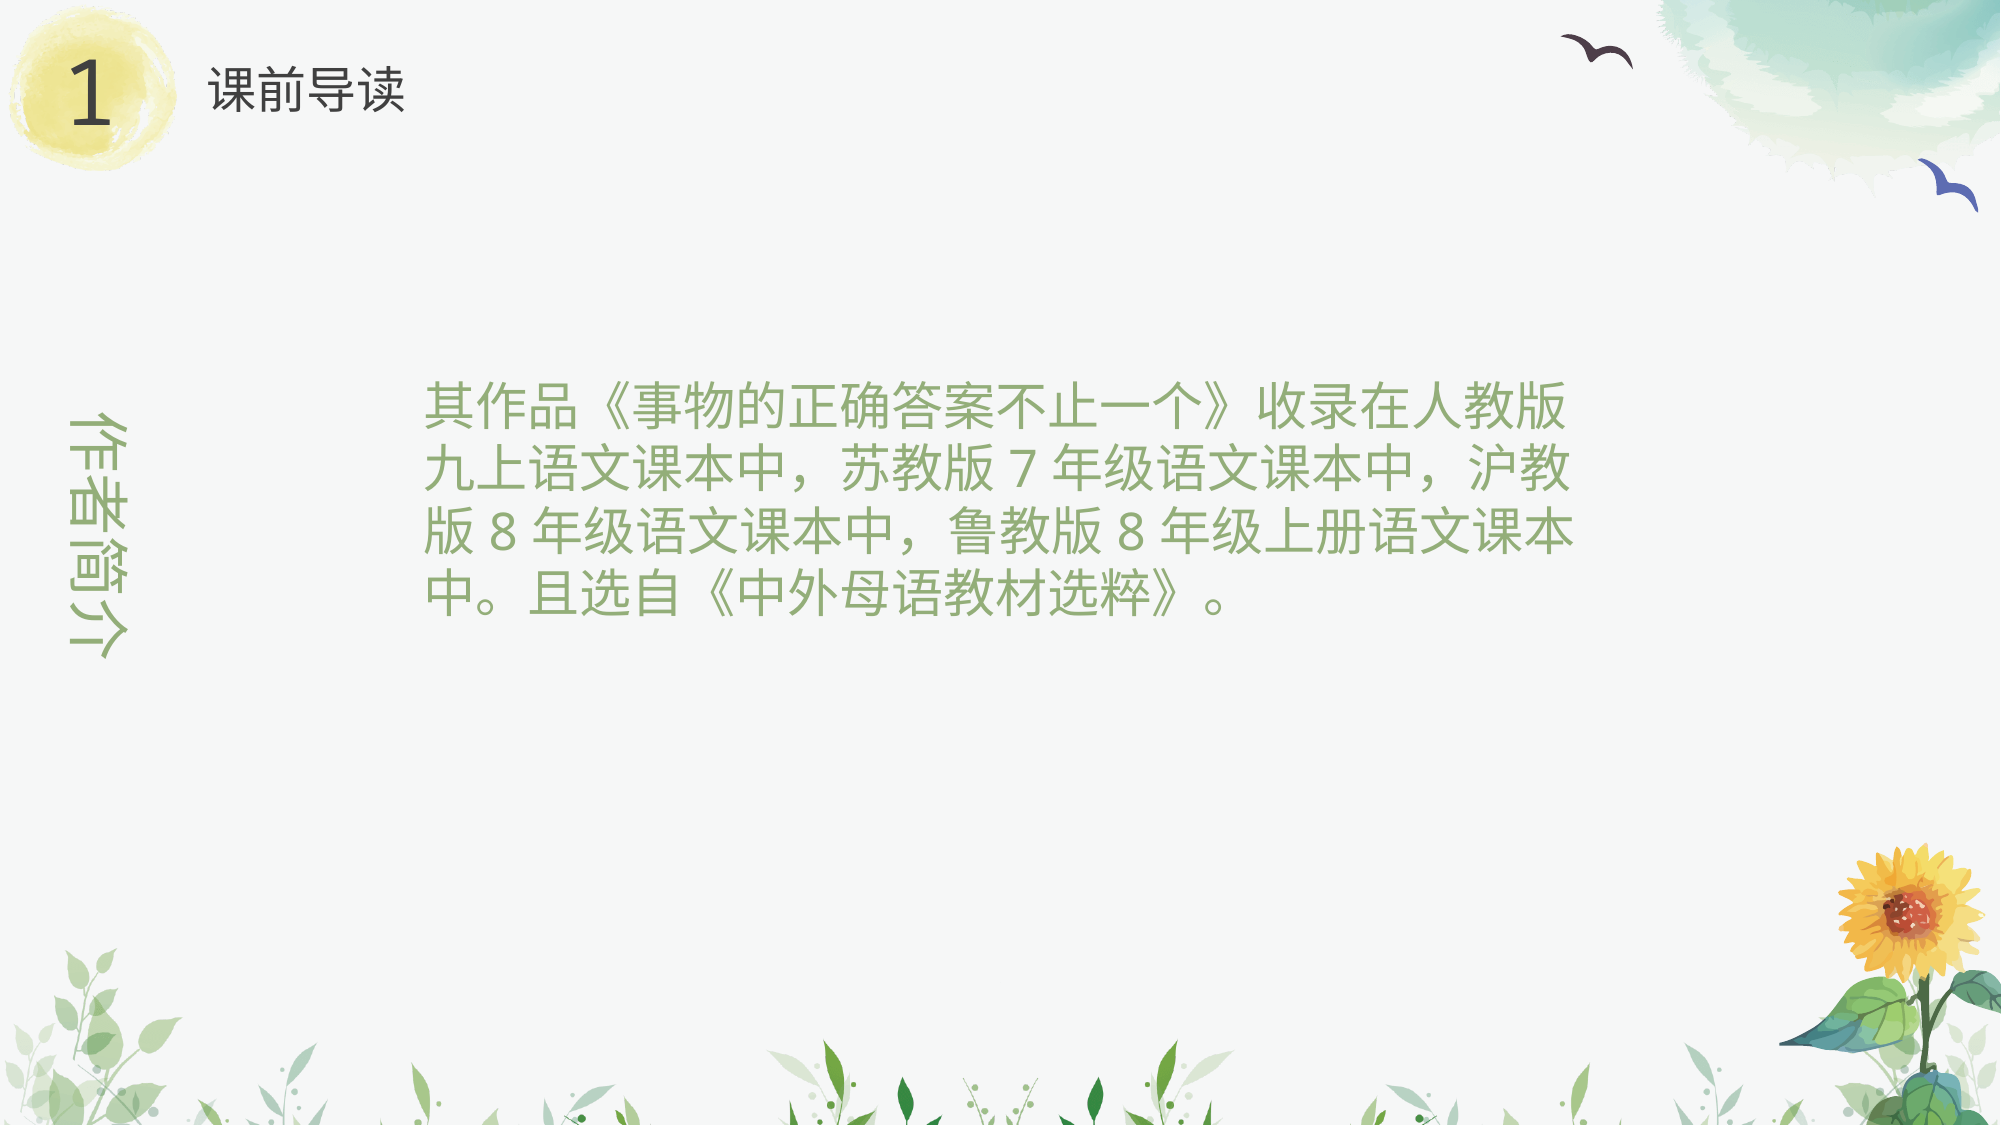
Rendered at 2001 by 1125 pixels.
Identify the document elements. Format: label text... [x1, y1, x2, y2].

picture [0, 842, 2001, 1125]
text_box [1560, 34, 1632, 69]
text_box 其作品《事物的正确答案不止一个》收录在人教版九上语文课本中，苏教版7年级语文课本中，沪教版8年级语文课本中，鲁教版8年级上册语文课本中。且选自《中外母语教材选粹》。 [408, 365, 1607, 756]
picture [8, 4, 177, 171]
picture [1632, 0, 2000, 198]
text_box [1966, 198, 1979, 213]
text_box 课前导读 [191, 51, 755, 127]
text_box 作者简介 [39, 395, 146, 664]
